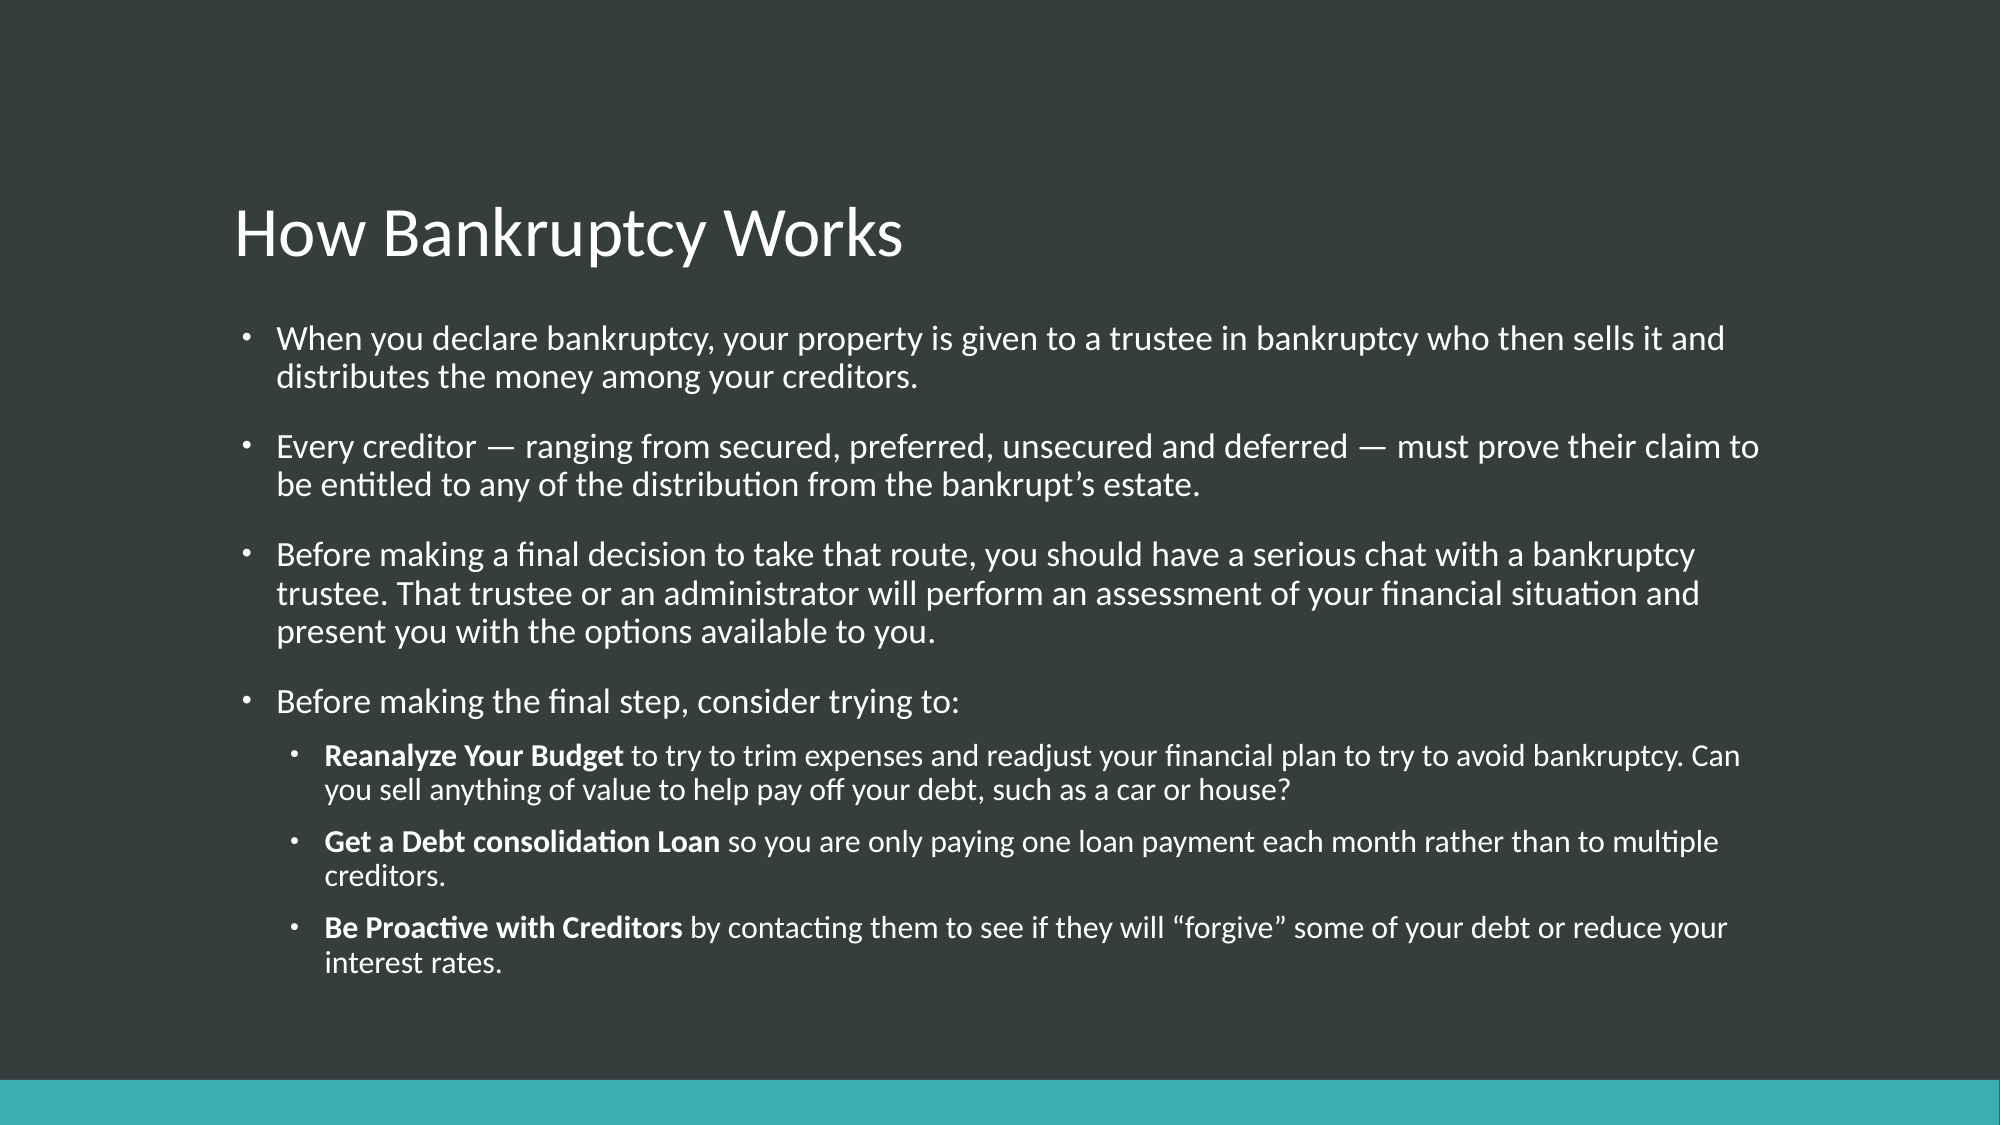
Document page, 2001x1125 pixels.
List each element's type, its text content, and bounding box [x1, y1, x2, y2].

list When you declare bankruptcy, your property is given to a trustee in bankruptcy who then sells it and distributes the money among your creditors. Every creditor — ranging from secured, preferred, unsecured and deferred — must prove their claim to be entitled to any of the distribution from the bankrupt’s estate. Before making a final decision to take that route, you should have a serious chat with a bankruptcy trustee. That trustee or an administrator will perform an assessment of your financial situation and present you with the options available to you. Before making the final step, consider trying to: Reanalyze Your Budget to try to trim expenses and readjust your financial plan to try to avoid bankruptcy. Can you sell anything of value to help pay off your debt, such as a car or house? Get a Debt consolidation Loan so you are only paying one loan payment each month rather than to multiple creditors. Be Proactive with Creditors by contacting them to see if they will “forgive” some of your debt or reduce your interest rates. [219, 311, 1780, 990]
title How Bankruptcy Works [219, 76, 1780, 279]
